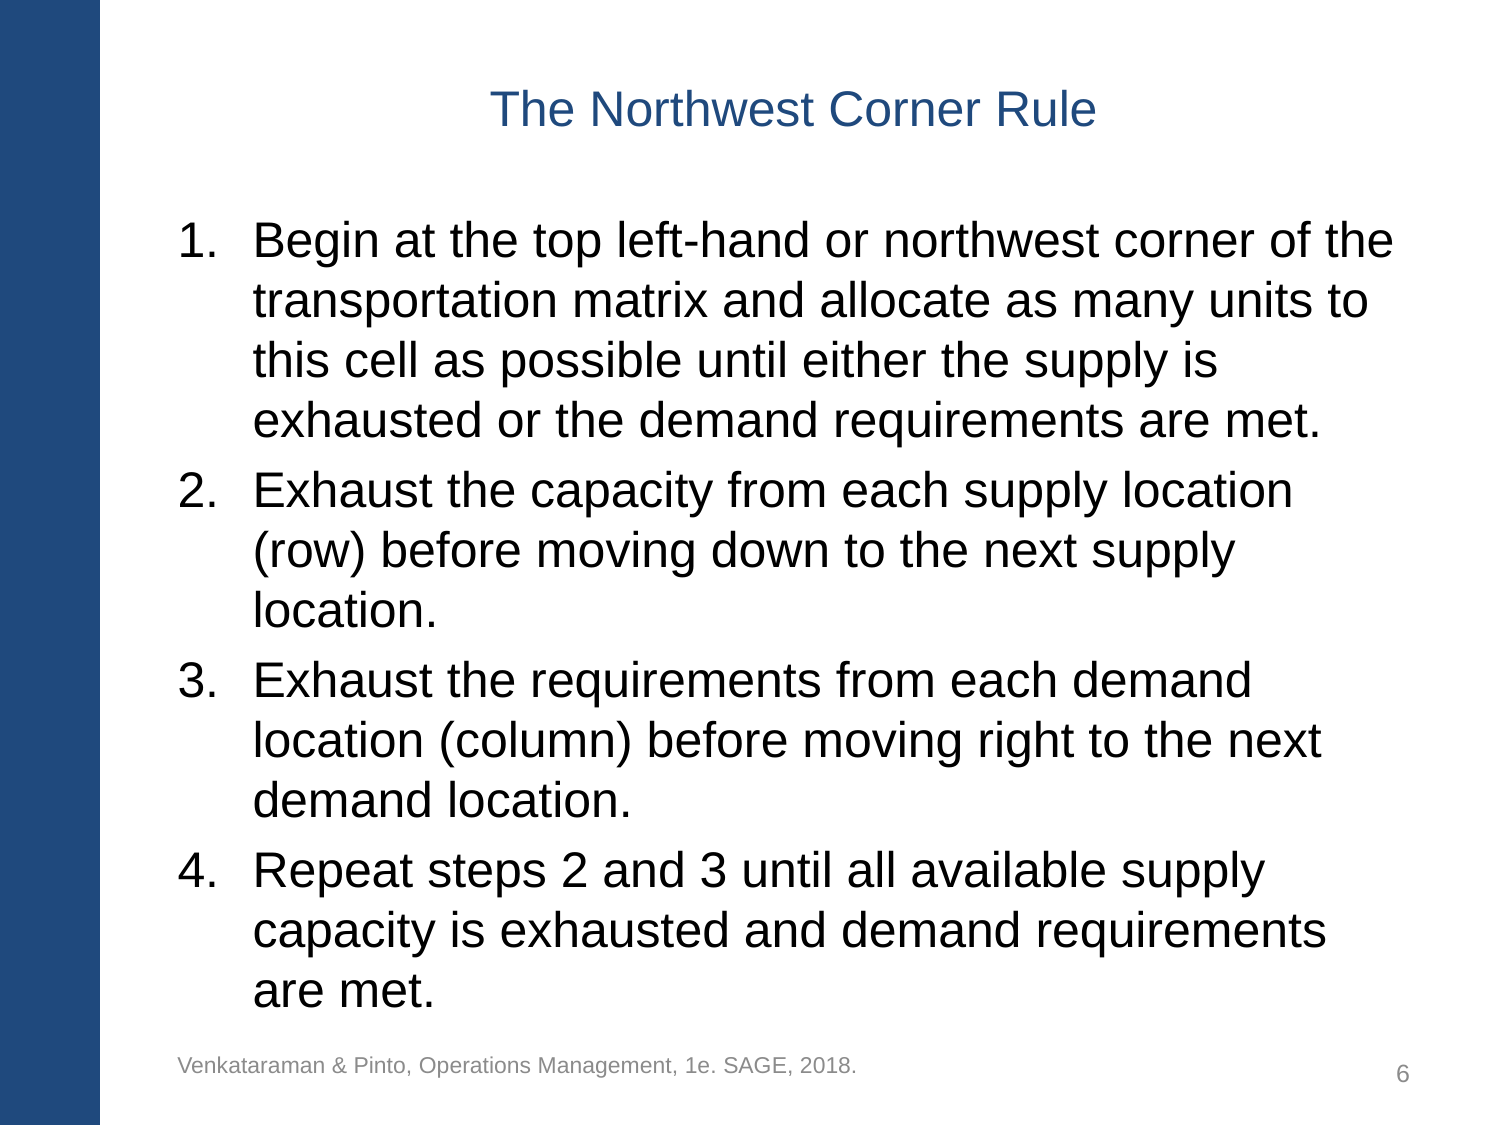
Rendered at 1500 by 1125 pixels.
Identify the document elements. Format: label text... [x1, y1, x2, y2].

footer Venkataraman & Pinto, Operations Management, 1e. SAGE, 2018. [162, 1042, 1313, 1103]
list Begin at the top left-hand or northwest corner of the transportation matrix and allocate as many units to this cell as possible until either the supply is exhausted or the demand requirements are met. Exhaust the capacity from each supply location (row) before moving down to the next supply location. Exhaust the requirements from each demand location (column) before moving right to the next demand location. Repeat steps 2 and 3 until all available supply capacity is exhausted and demand requirements are met. [162, 200, 1425, 1025]
title The Northwest Corner Rule [162, 12, 1425, 200]
slide_number 6 [1350, 1042, 1425, 1103]
